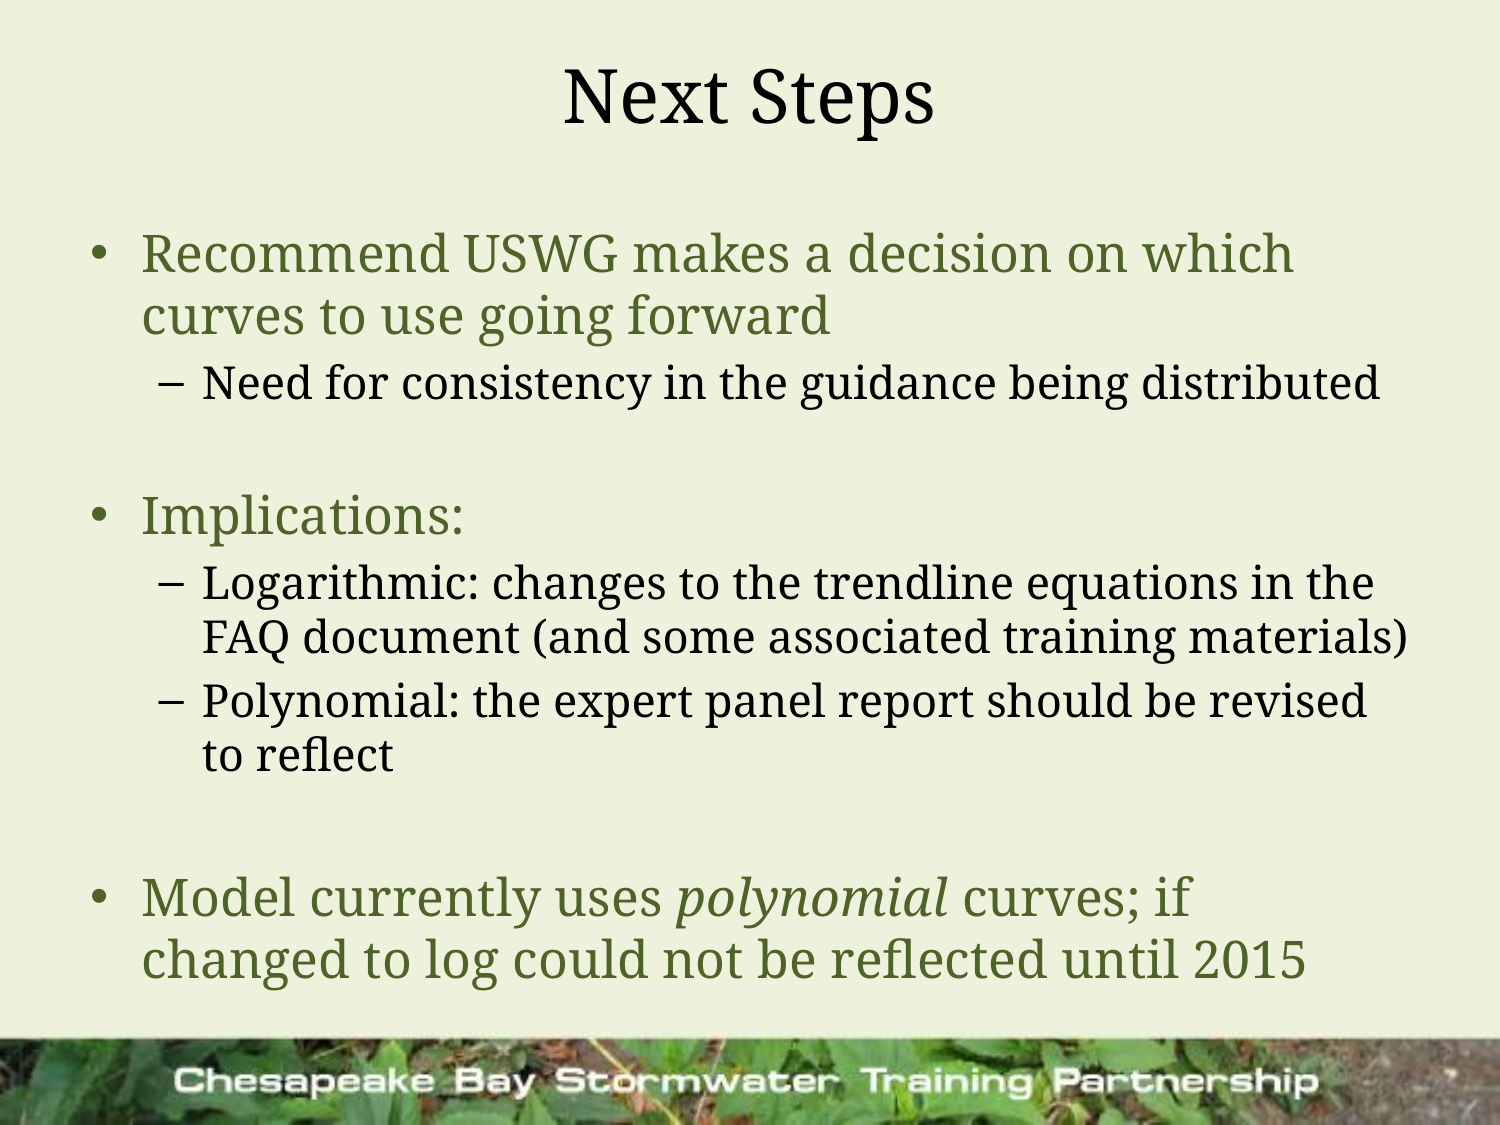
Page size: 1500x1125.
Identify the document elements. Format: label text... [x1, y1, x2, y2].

title Next Steps [75, 0, 1425, 188]
list Recommend USWG makes a decision on which curves to use going forward Need for consistency in the guidance being distributed Implications: Logarithmic: changes to the trendline equations in the FAQ document (and some associated training materials) Polynomial: the expert panel report should be revised to reflect Model currently uses polynomial curves; if changed to log could not be reflected until 2015 [75, 212, 1425, 1013]
picture [0, 0, 1500, 1125]
